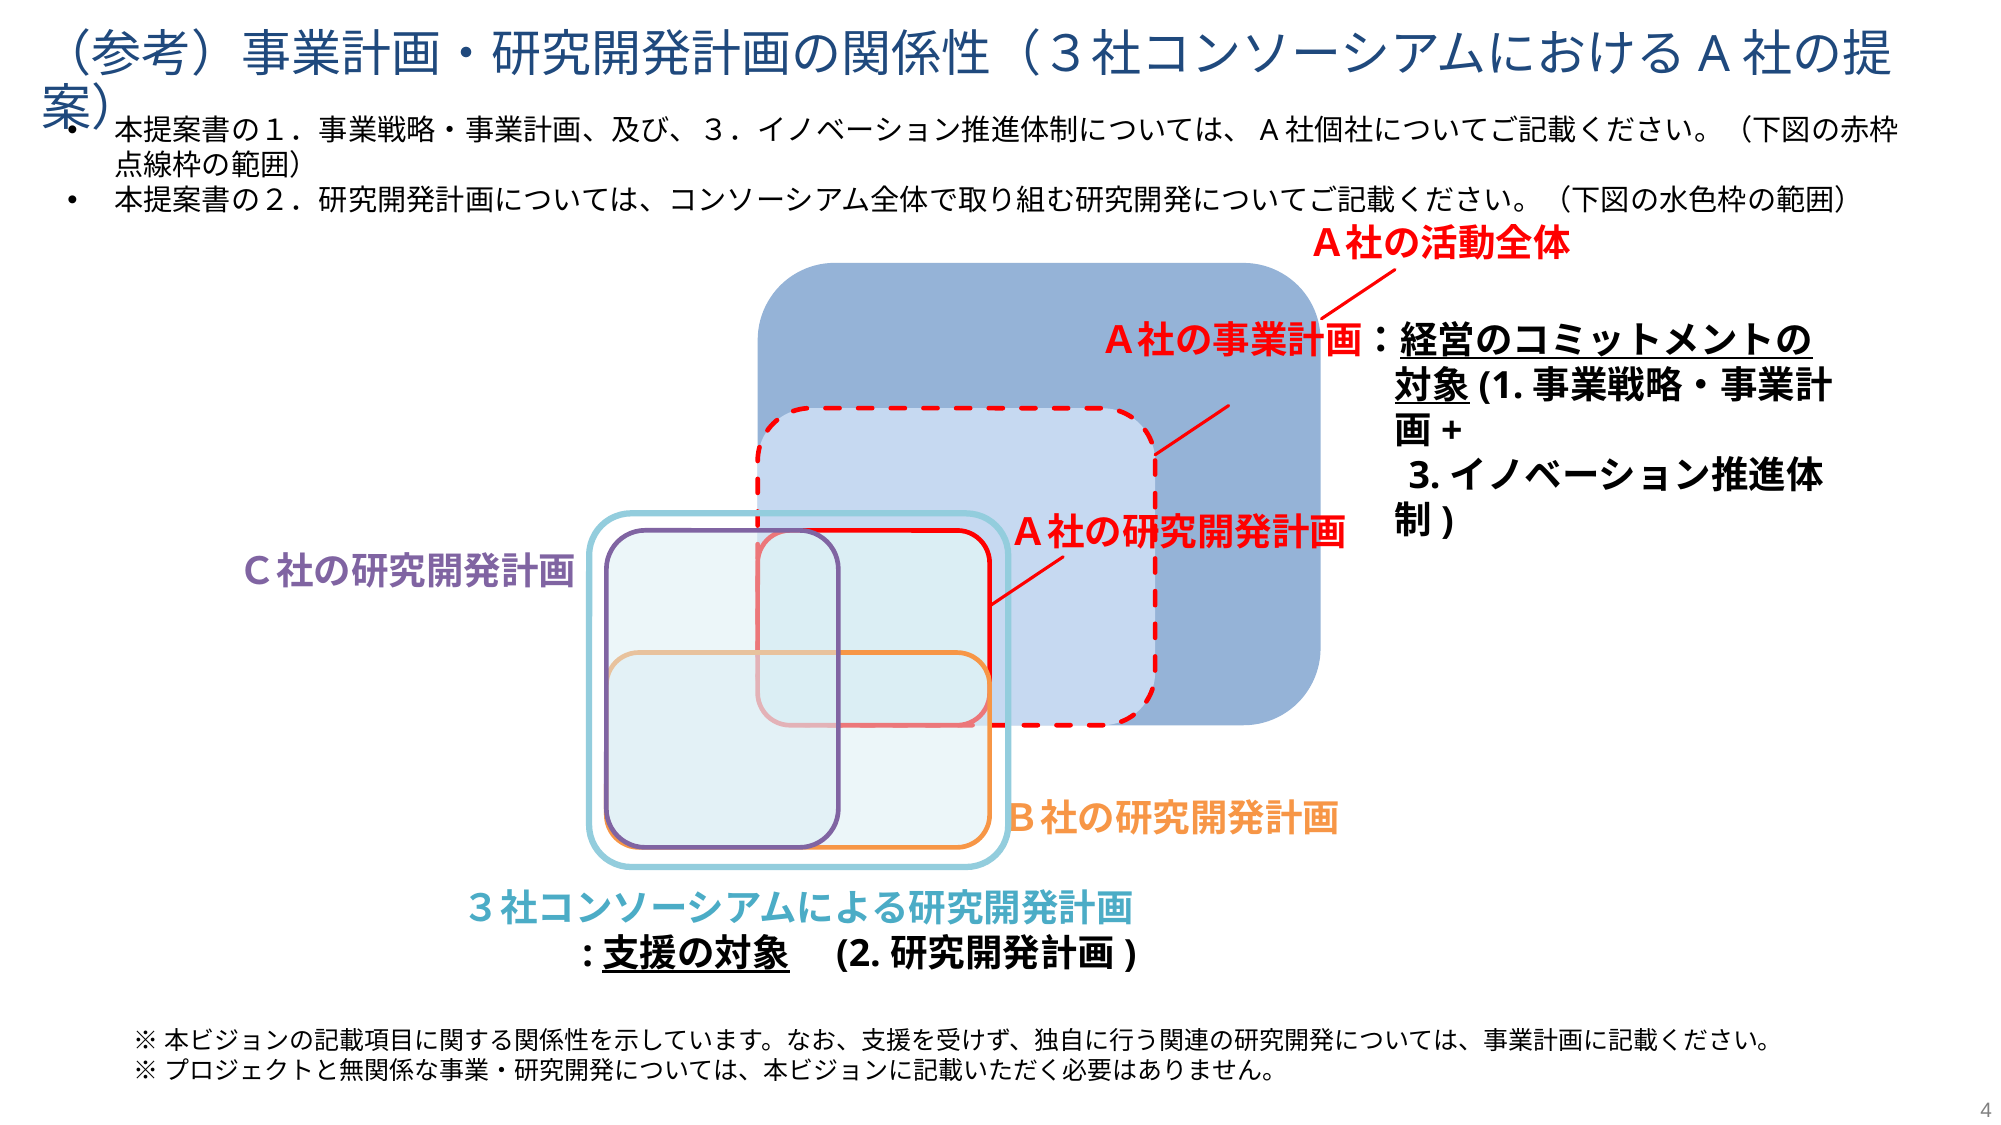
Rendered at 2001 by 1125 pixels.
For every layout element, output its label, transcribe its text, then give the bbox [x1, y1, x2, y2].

text_box ※本ビジョンの記載項目に関する関係性を示しています。なお、支援を受けず、独自に行う関連の研究開発については、事業計画に記載ください。 ※プロジェクトと無関係な事業・研究開発については、本ビジョンに記載いただく必要はありません。 [118, 1016, 1808, 1081]
text_box [588, 512, 1010, 862]
text_box 本提案書の１．事業戦略・事業計画、及び、３．イノベーション推進体制については、A社個社についてご記載ください。（下図の赤枠点線枠の範囲） 本提案書の２．研究開発計画については、コンソーシアム全体で取り組む研究開発についてご記載ください。（下図の水色枠の範囲） [52, 104, 1927, 224]
text_box Ｃ社の研究開発計画 [152, 502, 663, 637]
text_box [756, 261, 1322, 456]
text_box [1154, 405, 1229, 456]
title （参考）事業計画・研究開発計画の関係性（３社コンソーシアムにおけるA社の提案） [41, 28, 1976, 83]
text_box Ａ社の事業計画：経営のコミットメントの対象(1.事業戦略・事業計画+ 3.イノベーション推進体制) [1084, 361, 1861, 496]
text_box [1010, 598, 1157, 727]
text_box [989, 556, 1064, 607]
text_box Ｂ社の研究開発計画 [990, 749, 1427, 883]
text_box Ａ社の活動全体 [1217, 224, 1661, 309]
text_box Ａ社の研究開発計画 [898, 463, 1458, 598]
text_box ３社コンソーシアムによる研究開発計画 :支援の対象 (2.研究開発計画) [444, 862, 1152, 997]
text_box [756, 407, 1084, 512]
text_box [1321, 269, 1396, 319]
text_box [1098, 598, 1322, 727]
